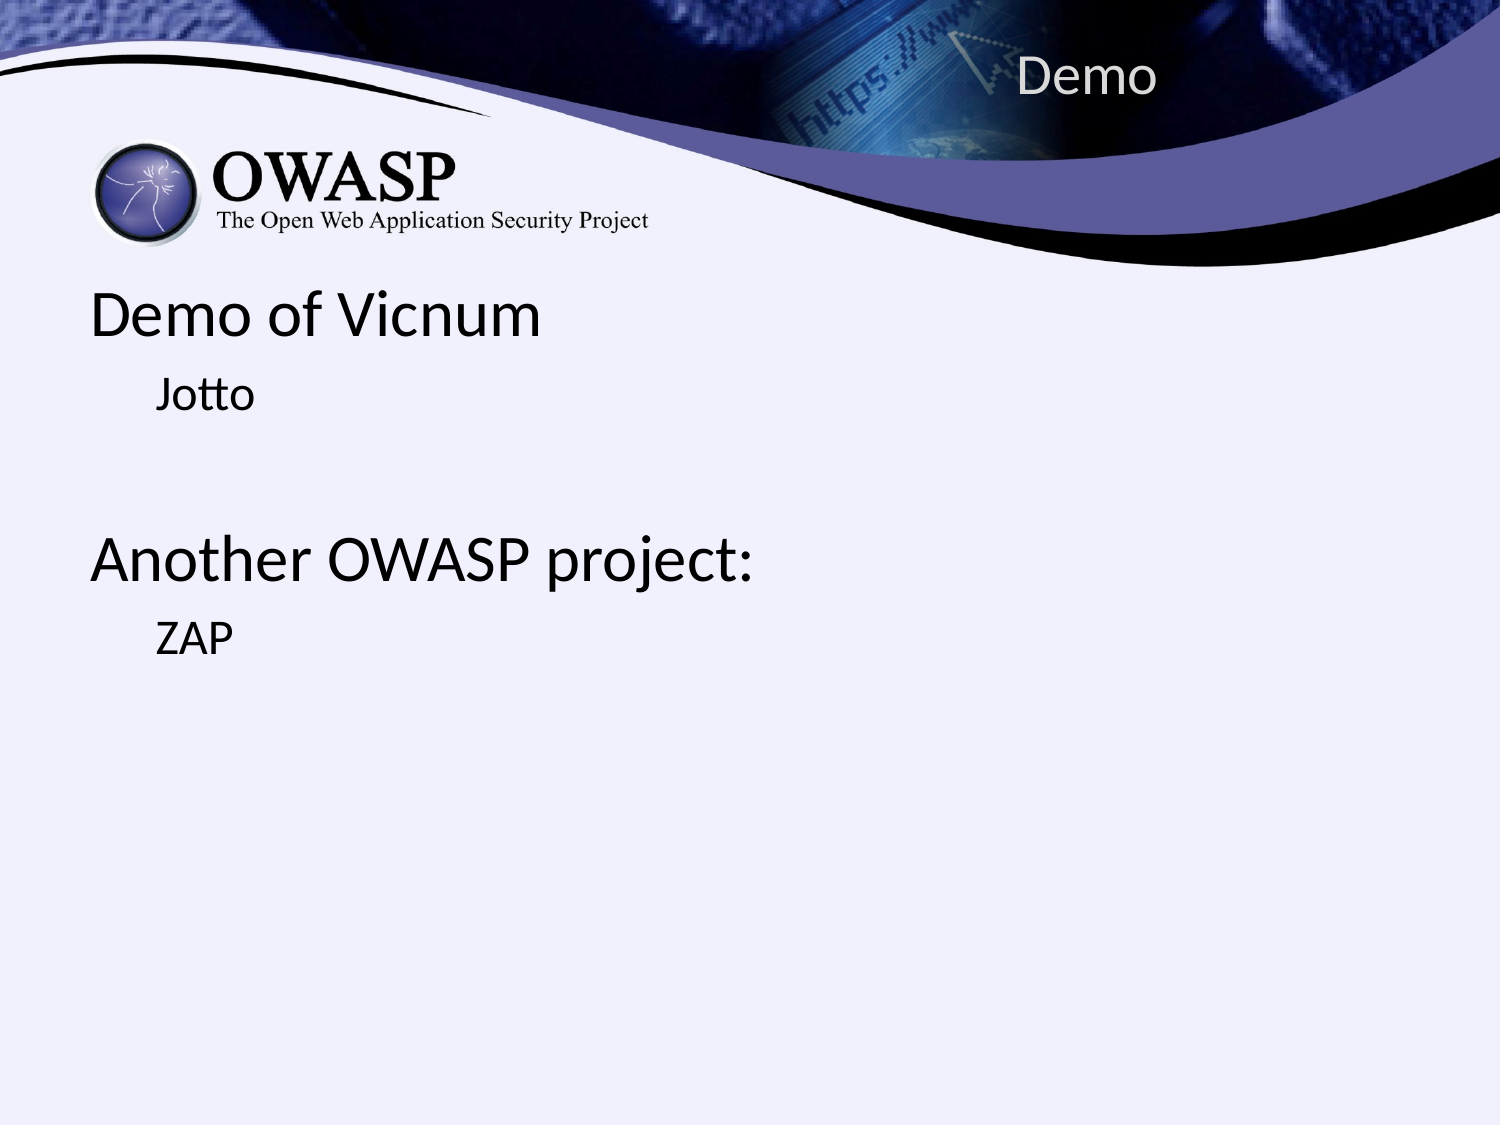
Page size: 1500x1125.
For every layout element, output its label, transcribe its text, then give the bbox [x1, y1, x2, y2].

picture [0, 0, 1500, 1125]
title Demo [699, 12, 1475, 130]
list Demo of Vicnum Jotto Another OWASP project: ZAP [75, 262, 1425, 1005]
